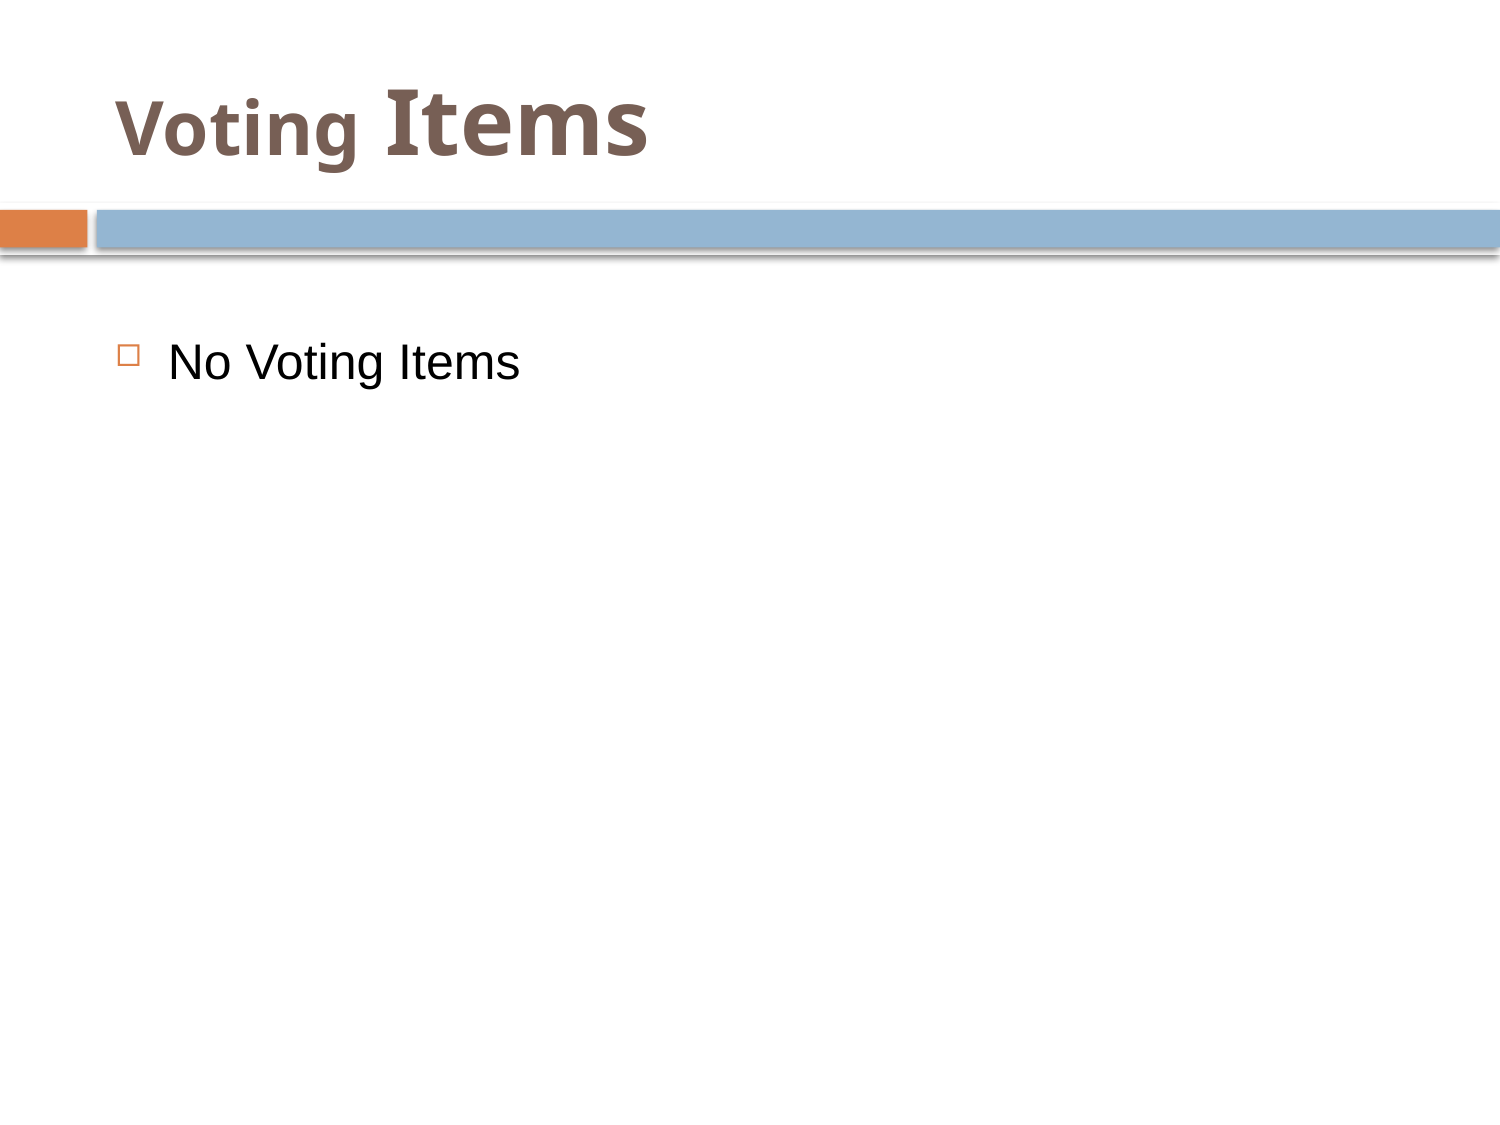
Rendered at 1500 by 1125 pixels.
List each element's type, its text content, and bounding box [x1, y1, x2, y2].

list No Voting Items [100, 262, 1439, 1001]
title Voting Items [100, 37, 1439, 201]
